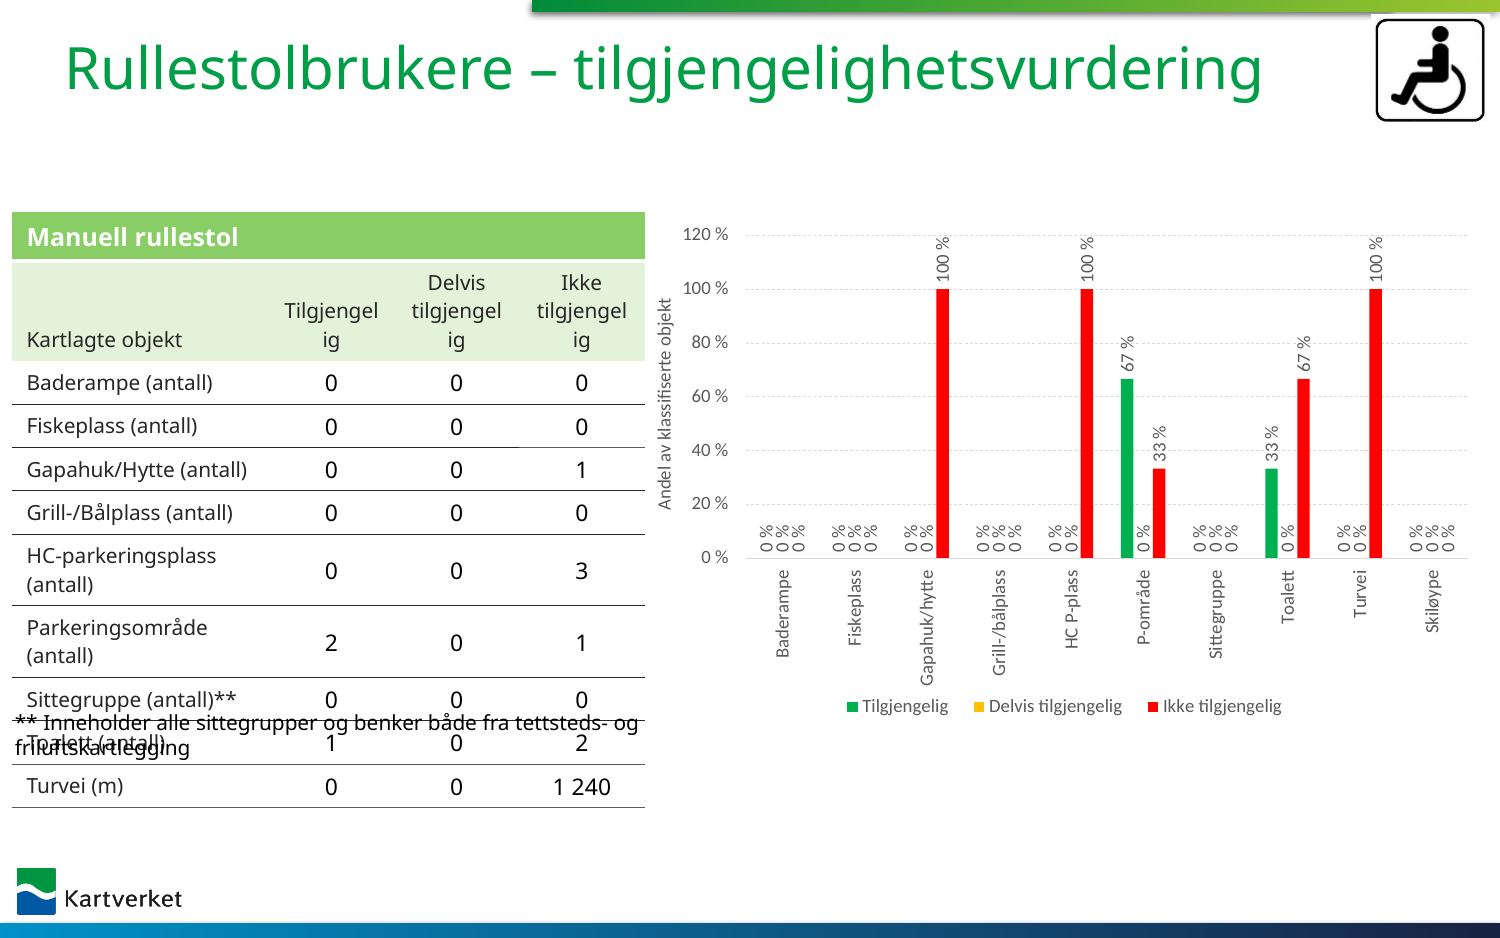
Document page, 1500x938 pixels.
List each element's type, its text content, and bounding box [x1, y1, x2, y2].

table_cell 0 [269, 768, 394, 807]
picture [643, 218, 1480, 728]
table_cell Baderampe (antall) [12, 361, 269, 404]
table_cell 0 [394, 678, 519, 702]
table_cell 0 [394, 491, 519, 534]
picture [1371, 13, 1491, 127]
table_cell 0 [394, 535, 519, 605]
table_cell 0 [394, 768, 519, 807]
table_cell 0 [269, 405, 394, 447]
table_cell 0 [519, 405, 638, 447]
table_header Manuell rullestol [12, 212, 645, 259]
table_cell 0 [269, 448, 394, 490]
table_cell 0 [394, 606, 519, 677]
table_cell Grill-/Bålplass (antall) [12, 491, 269, 534]
table_cell 1 [519, 606, 638, 677]
table_cell Gapahuk/Hytte (antall) [12, 448, 269, 490]
table_cell 0 [519, 678, 638, 702]
table_cell Parkeringsområde (antall) [12, 606, 269, 677]
table_cell 0 [269, 361, 394, 404]
table_cell 0 [269, 535, 394, 605]
table_cell 0 [394, 405, 519, 447]
table_cell 1 [519, 448, 638, 490]
table_cell 0 [519, 361, 638, 404]
table_cell Sittegruppe (antall)** [12, 678, 269, 702]
table_cell Ikke tilgjengelig [519, 263, 638, 361]
table_cell Fiskeplass (antall) [12, 405, 269, 447]
table_cell Delvis tilgjengelig [394, 263, 519, 361]
text_box ** Inneholder alle sittegrupper og benker både fra tettsteds- og friluftskartlegging [0, 702, 745, 768]
table_cell 0 [394, 361, 519, 404]
text_box Rullestolbrukere – tilgjengelighetsvurdering [49, 12, 1372, 109]
table_cell Turvei (m) [12, 768, 269, 807]
table_cell 0 [519, 491, 638, 534]
table_cell 0 [269, 678, 394, 702]
table_cell 3 [519, 535, 638, 605]
table_cell HC-parkeringsplass (antall) [12, 535, 269, 605]
table_cell 2 [269, 606, 394, 677]
table_cell 1 240 [519, 768, 645, 807]
table_cell Tilgjengelig [269, 263, 394, 361]
table_cell 0 [394, 448, 519, 490]
table_cell Kartlagte objekt [12, 263, 269, 361]
table_cell 0 [269, 491, 394, 534]
